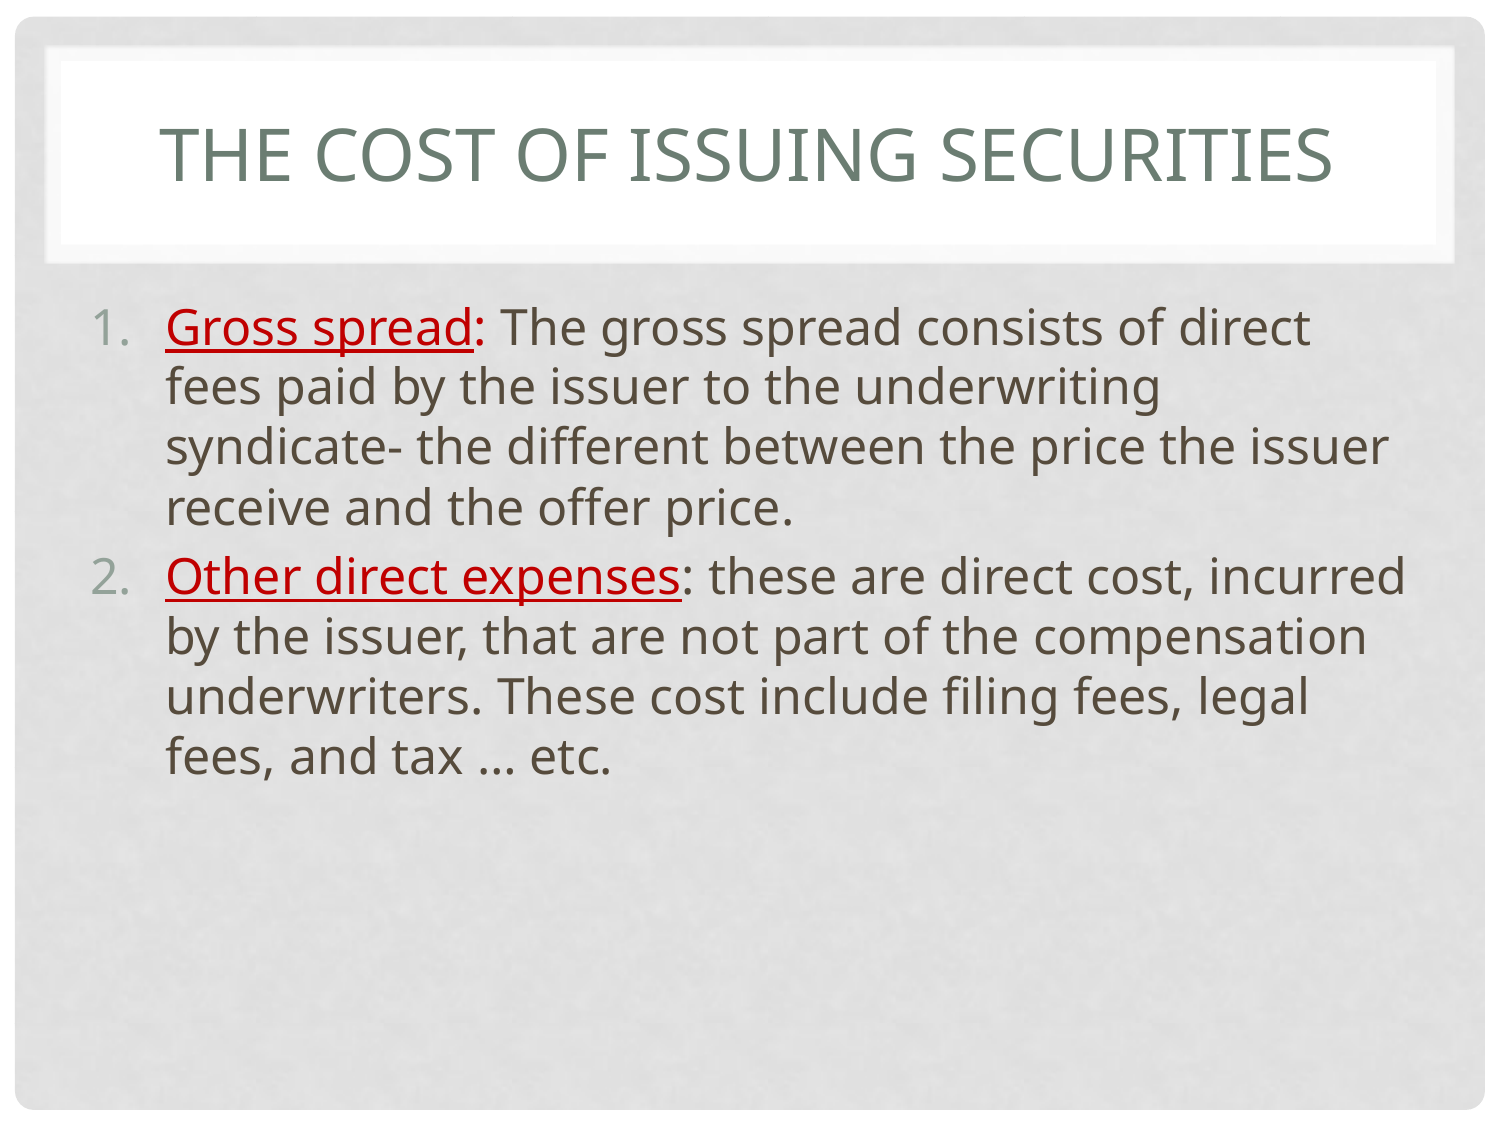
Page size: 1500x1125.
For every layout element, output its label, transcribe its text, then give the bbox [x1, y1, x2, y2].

list Gross spread: The gross spread consists of direct fees paid by the issuer to the underwriting syndicate- the different between the price the issuer receive and the offer price. Other direct expenses: these are direct cost, incurred by the issuer, that are not part of the compensation underwriters. These cost include filing fees, legal fees, and tax … etc. [75, 287, 1425, 1005]
title THE COST OF ISSUING SECURITIES [69, 66, 1425, 238]
